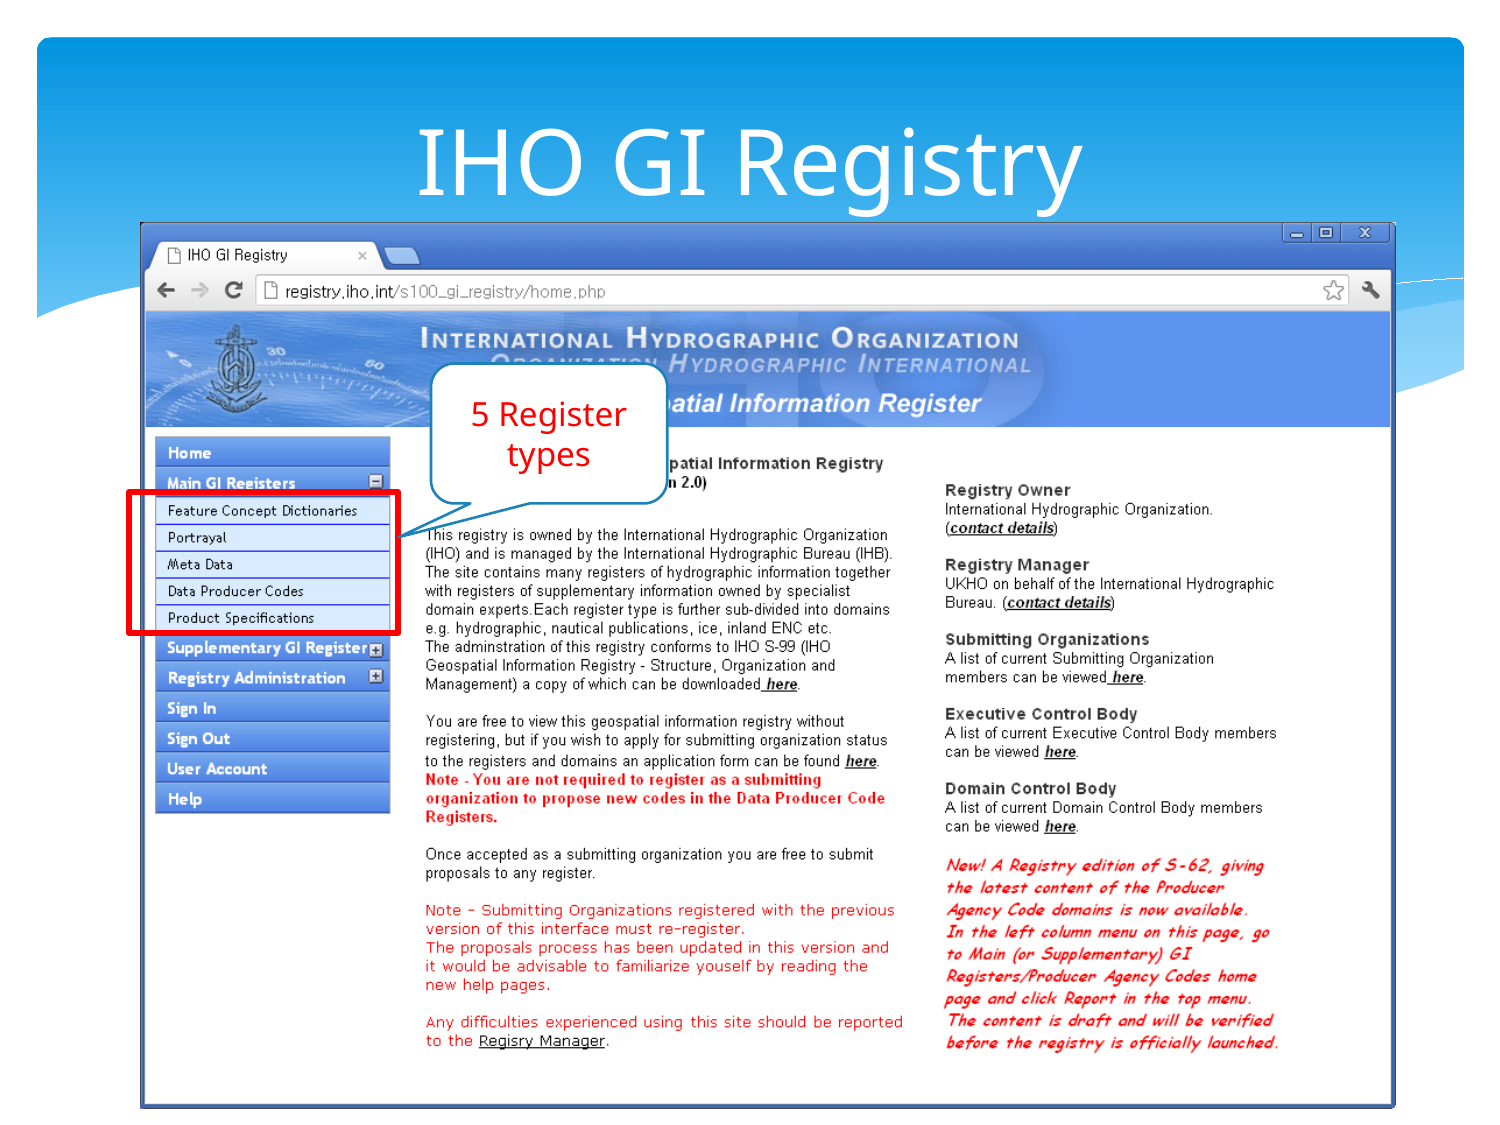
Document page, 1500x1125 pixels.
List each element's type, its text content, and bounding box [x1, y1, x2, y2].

text_box [128, 491, 134, 634]
title IHO GI Registry [75, 55, 1425, 261]
picture [140, 222, 1396, 1109]
